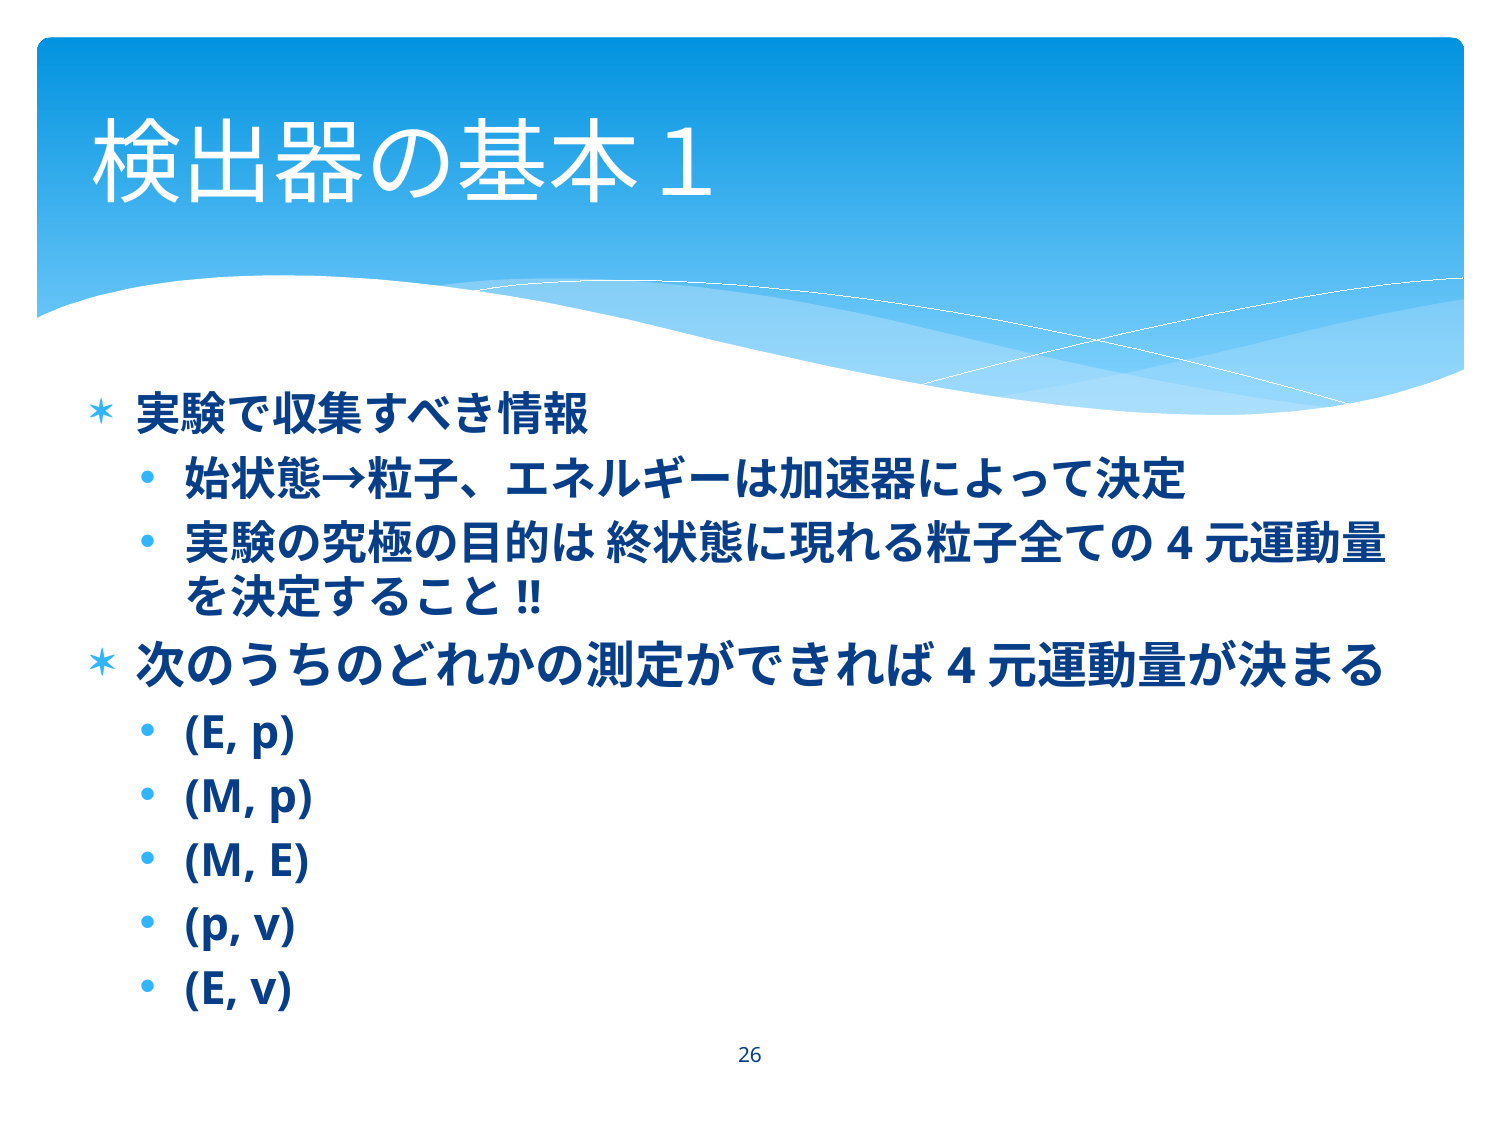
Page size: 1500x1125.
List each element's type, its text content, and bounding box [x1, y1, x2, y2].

title 検出器の基本１ [75, 55, 1425, 261]
slide_number 26 [654, 1025, 846, 1086]
list 実験で収集すべき情報 始状態→粒子、エネルギーは加速器によって決定 実験の究極の目的は 終状態に現れる粒子全ての4元運動量を決定すること!! 次のうちのどれかの測定ができれば4元運動量が決まる (E, p) (M, p) (M, E) (p, v) (E, v) [75, 377, 1425, 1062]
